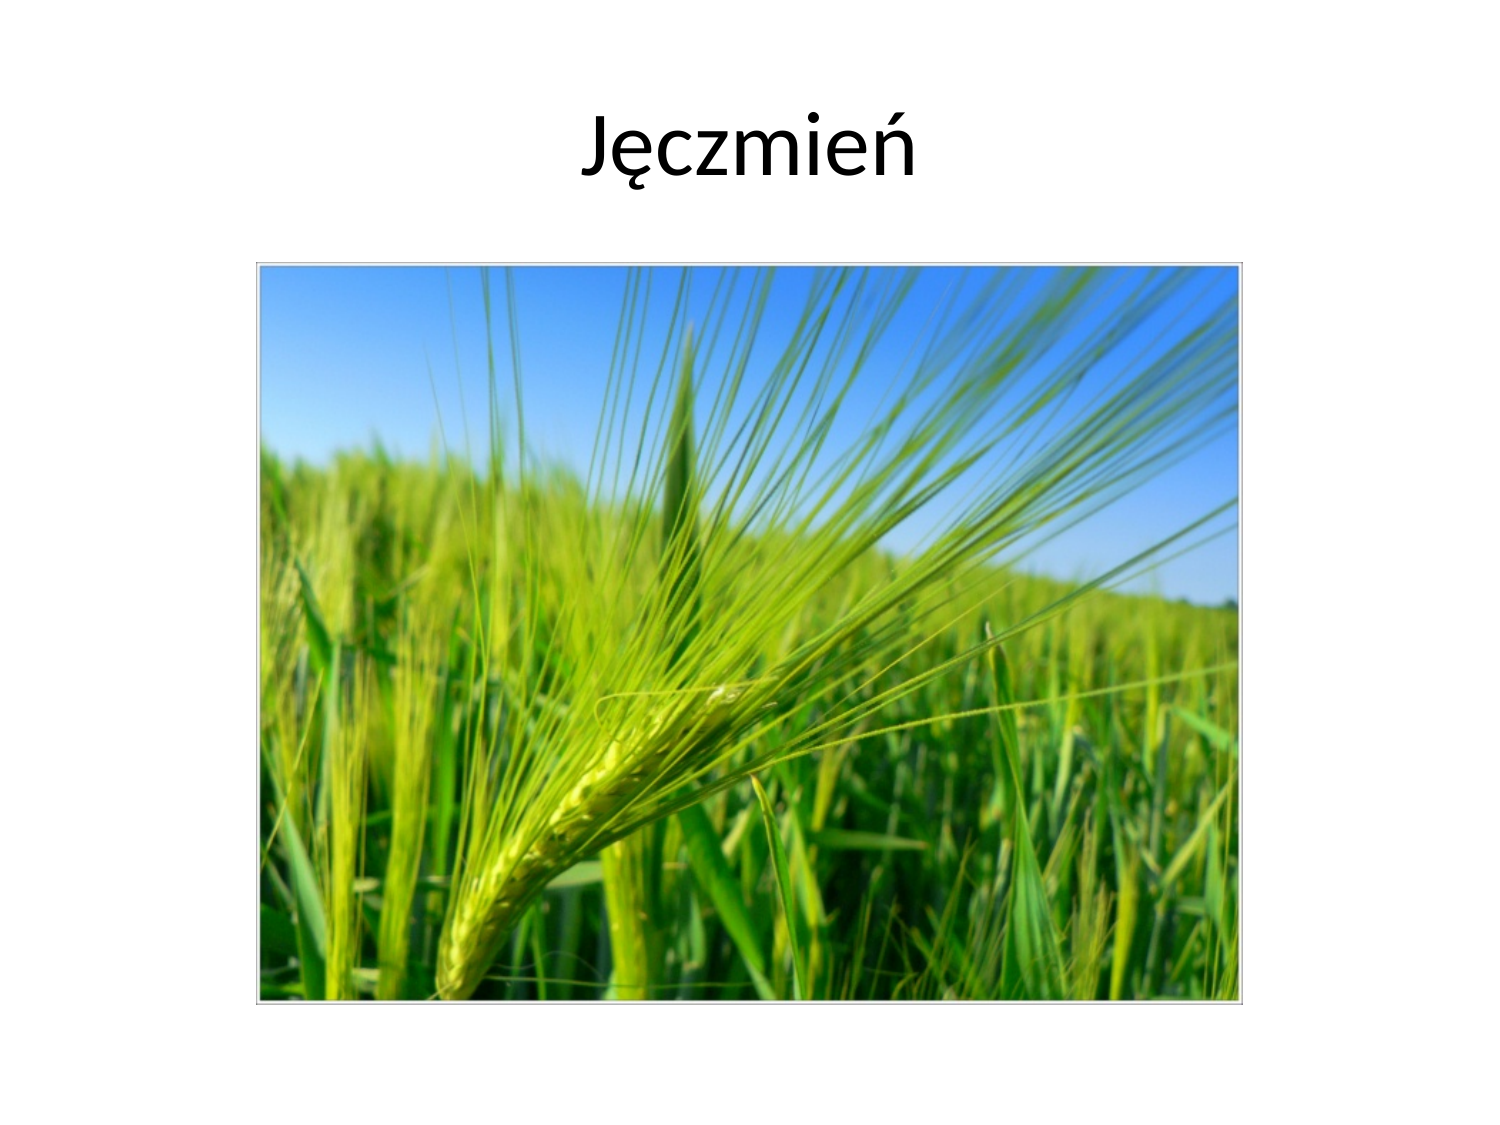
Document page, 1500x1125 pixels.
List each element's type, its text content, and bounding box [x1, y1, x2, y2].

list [256, 262, 1244, 1006]
title Jęczmień [75, 45, 1425, 233]
